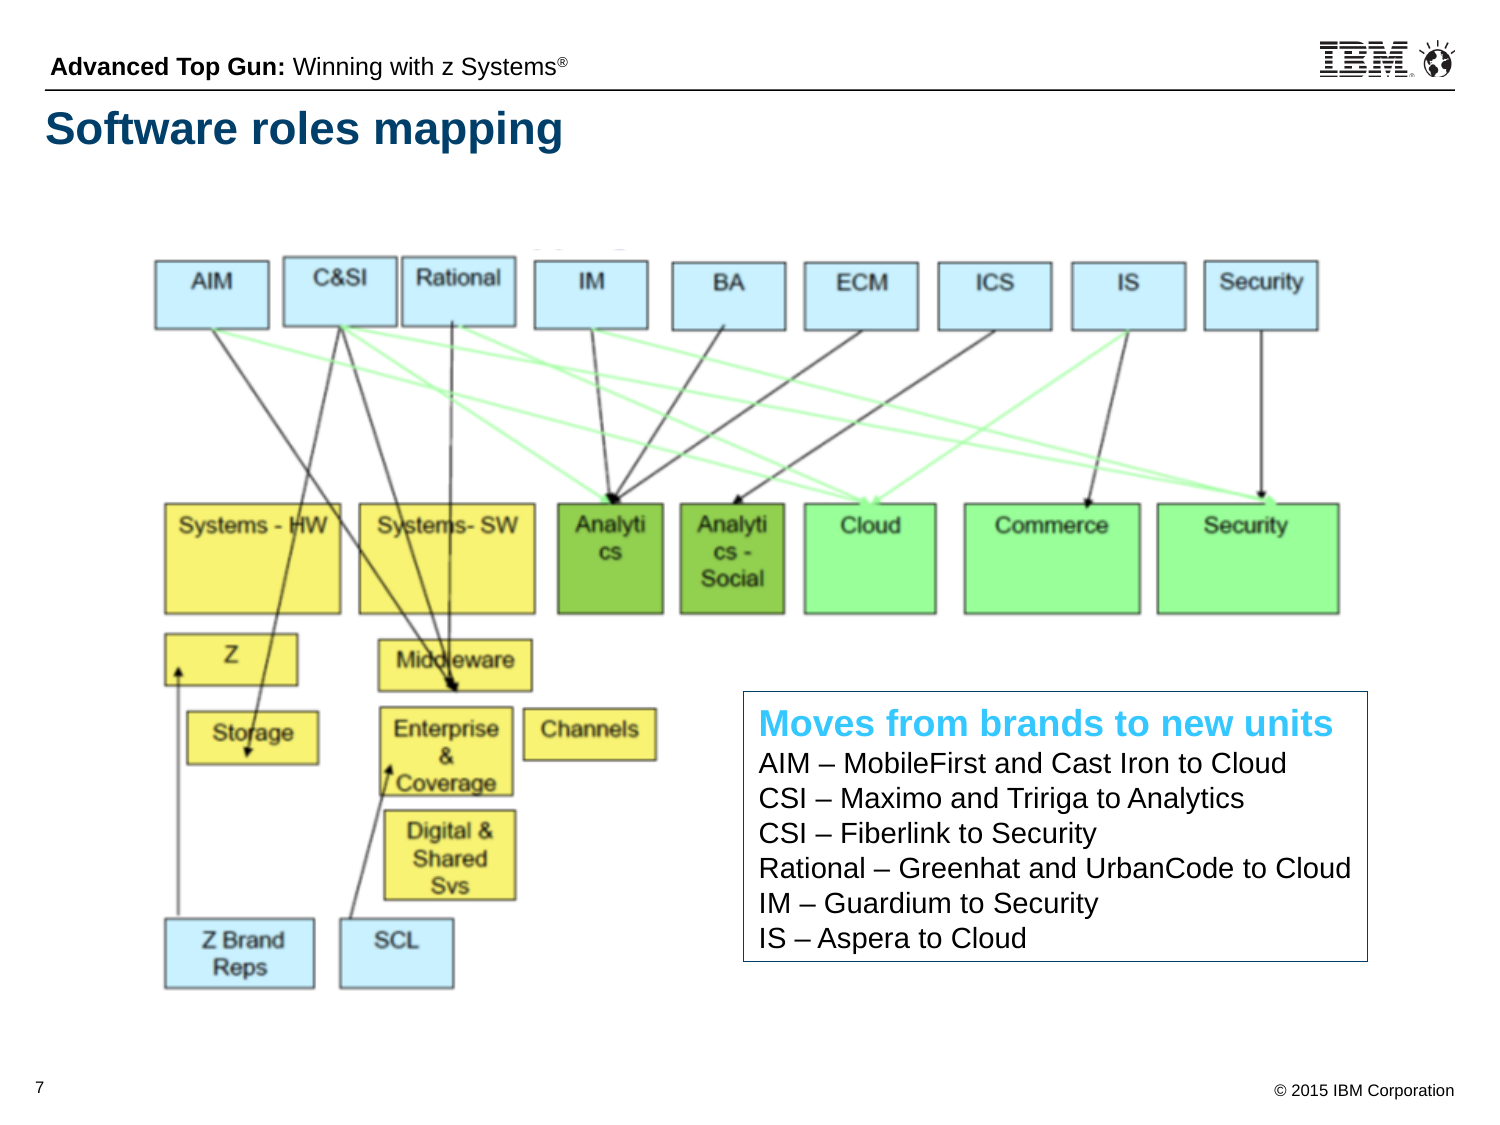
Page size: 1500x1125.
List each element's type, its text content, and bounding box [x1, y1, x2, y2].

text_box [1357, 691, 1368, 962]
slide_number 7 [19, 1069, 81, 1101]
picture [133, 249, 1352, 1001]
title Software roles mapping [29, 97, 1455, 203]
